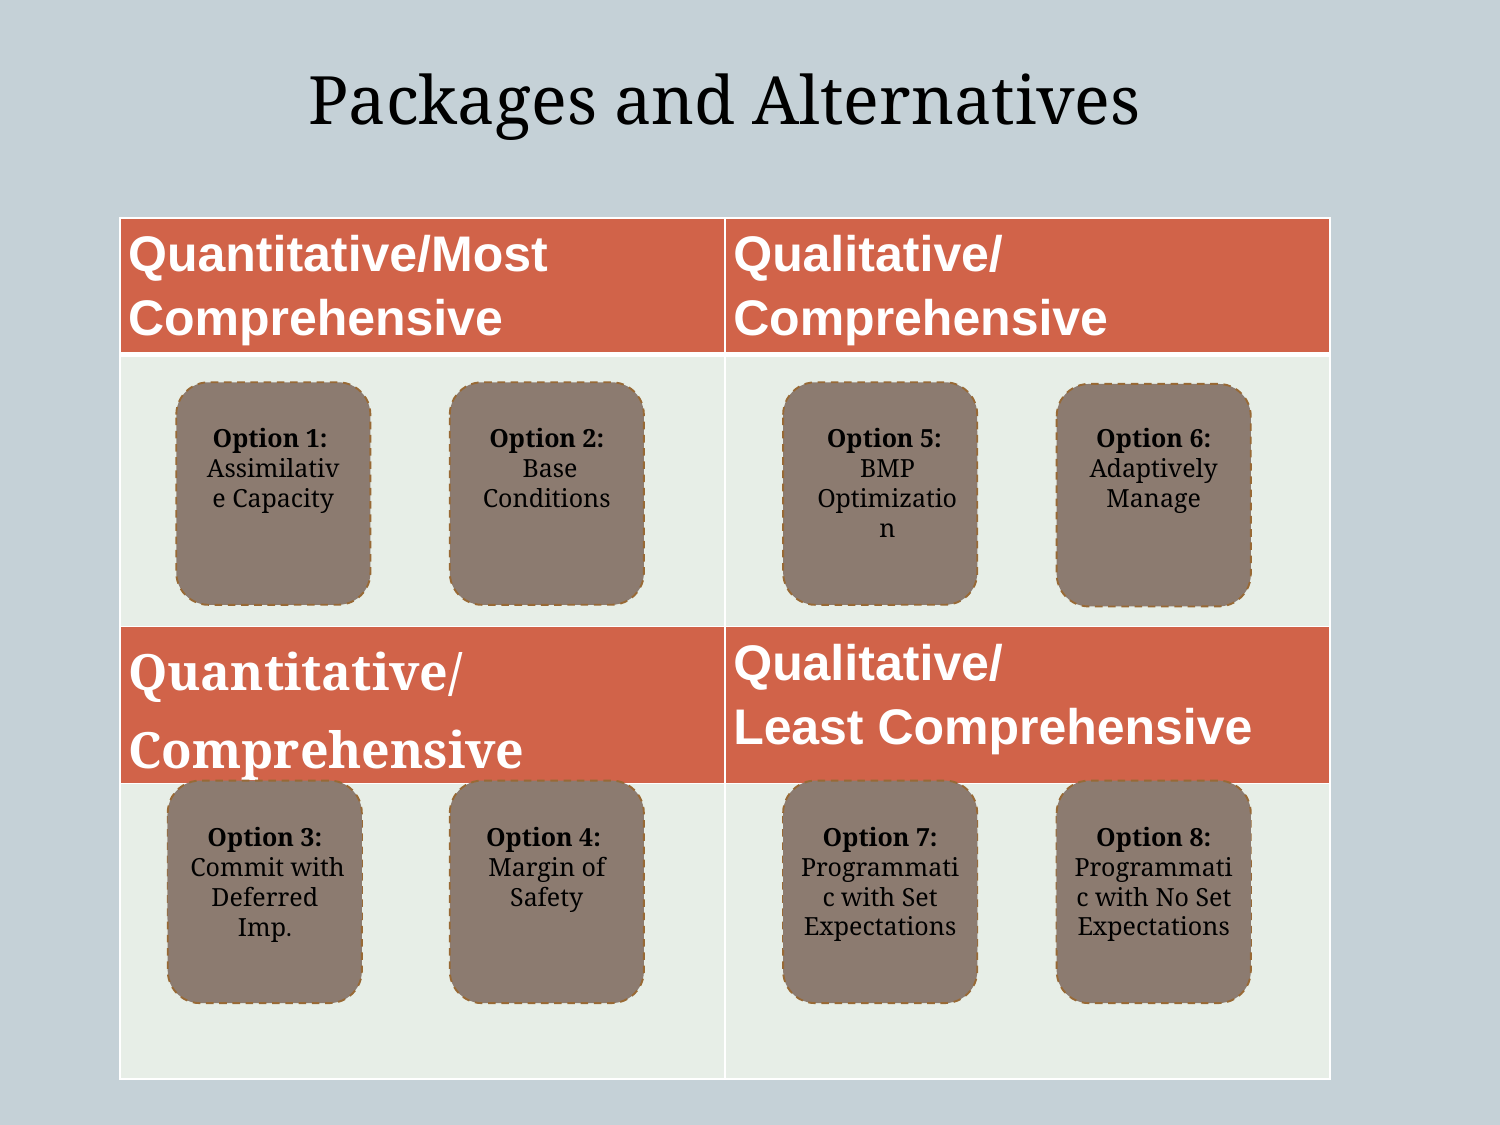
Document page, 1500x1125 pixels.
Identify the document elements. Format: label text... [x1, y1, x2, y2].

table_cell [121, 357, 724, 626]
table_cell [726, 784, 1329, 1078]
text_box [167, 780, 363, 1004]
table_header Qualitative/ Comprehensive [726, 219, 1329, 352]
table_header Quantitative/Most Comprehensive [121, 219, 724, 352]
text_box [782, 780, 978, 1004]
table_cell [726, 357, 1329, 626]
text_box Packages and Alternatives [150, 49, 1300, 146]
table_cell Qualitative/ Least Comprehensive [726, 627, 1329, 783]
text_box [1056, 383, 1252, 607]
table_cell Quantitative/ Comprehensive [121, 627, 724, 783]
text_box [1056, 780, 1252, 1004]
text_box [782, 381, 978, 606]
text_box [449, 780, 645, 1004]
table_cell [121, 784, 724, 1078]
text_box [176, 381, 371, 606]
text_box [449, 381, 645, 606]
